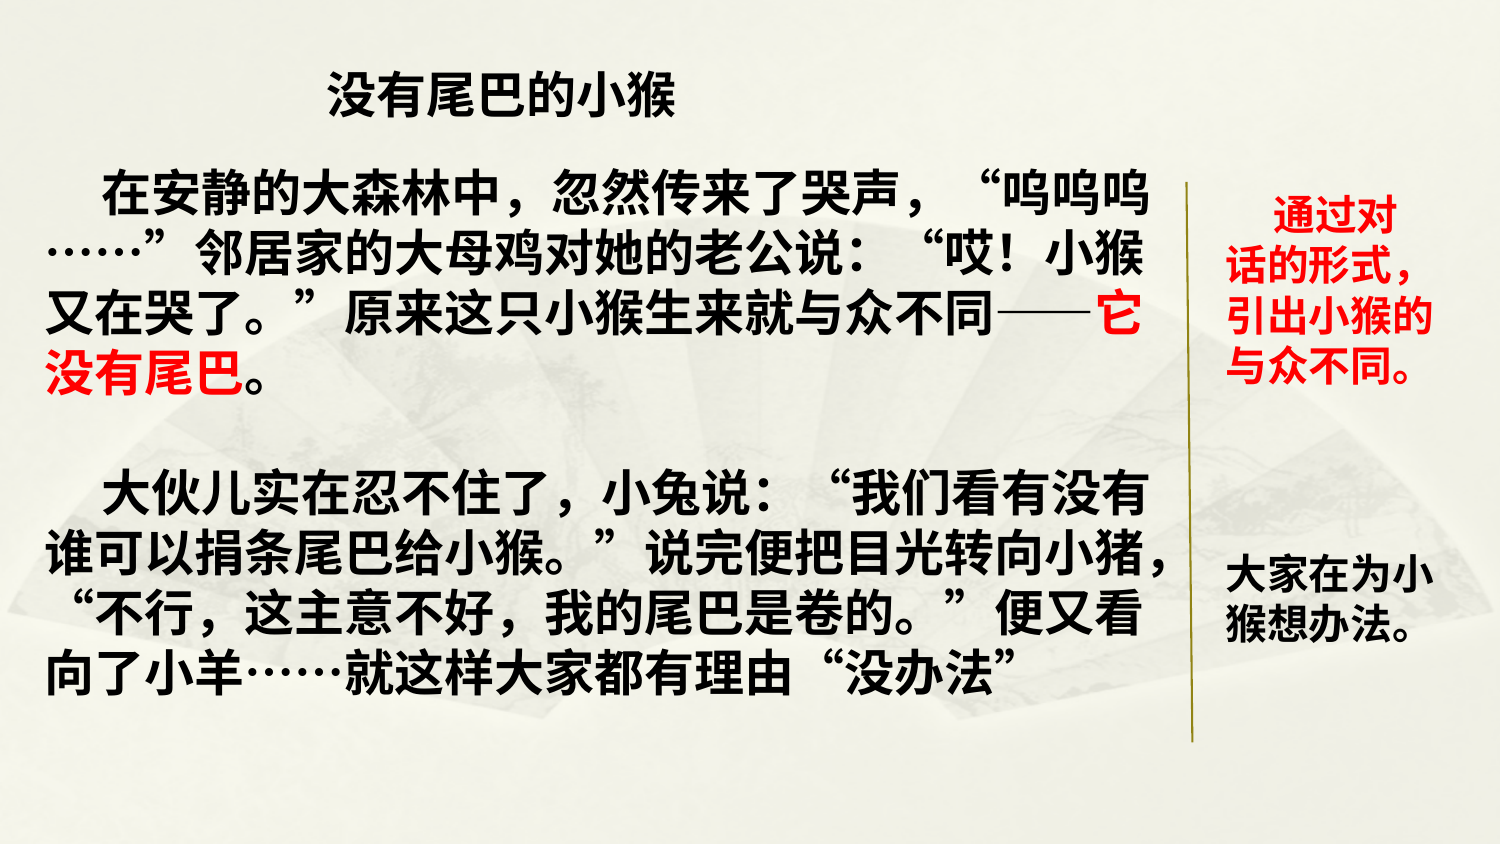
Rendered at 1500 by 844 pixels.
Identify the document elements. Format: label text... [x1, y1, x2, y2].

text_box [1185, 181, 1193, 743]
text_box 通过对话的形式，引出小猴的与众不同。 [1210, 181, 1453, 397]
text_box 没有尾巴的小猴 [164, 55, 998, 131]
text_box 在安静的大森林中，忽然传来了哭声，“呜呜呜……”邻居家的大母鸡对她的老公说：“哎！小猴又在哭了。”原来这只小猴生来就与众不同——它没有尾巴。 大伙儿实在忍不住了，小兔说：“我们看有没有谁可以捐条尾巴给小猴。”说完便把目光转向小猪，“不行，这主意不好，我的尾巴是卷的。”便又看向了小羊……就这样大家都有理由“没办法” [29, 154, 1193, 709]
text_box 大家在为小猴想办法。 [1210, 540, 1453, 706]
